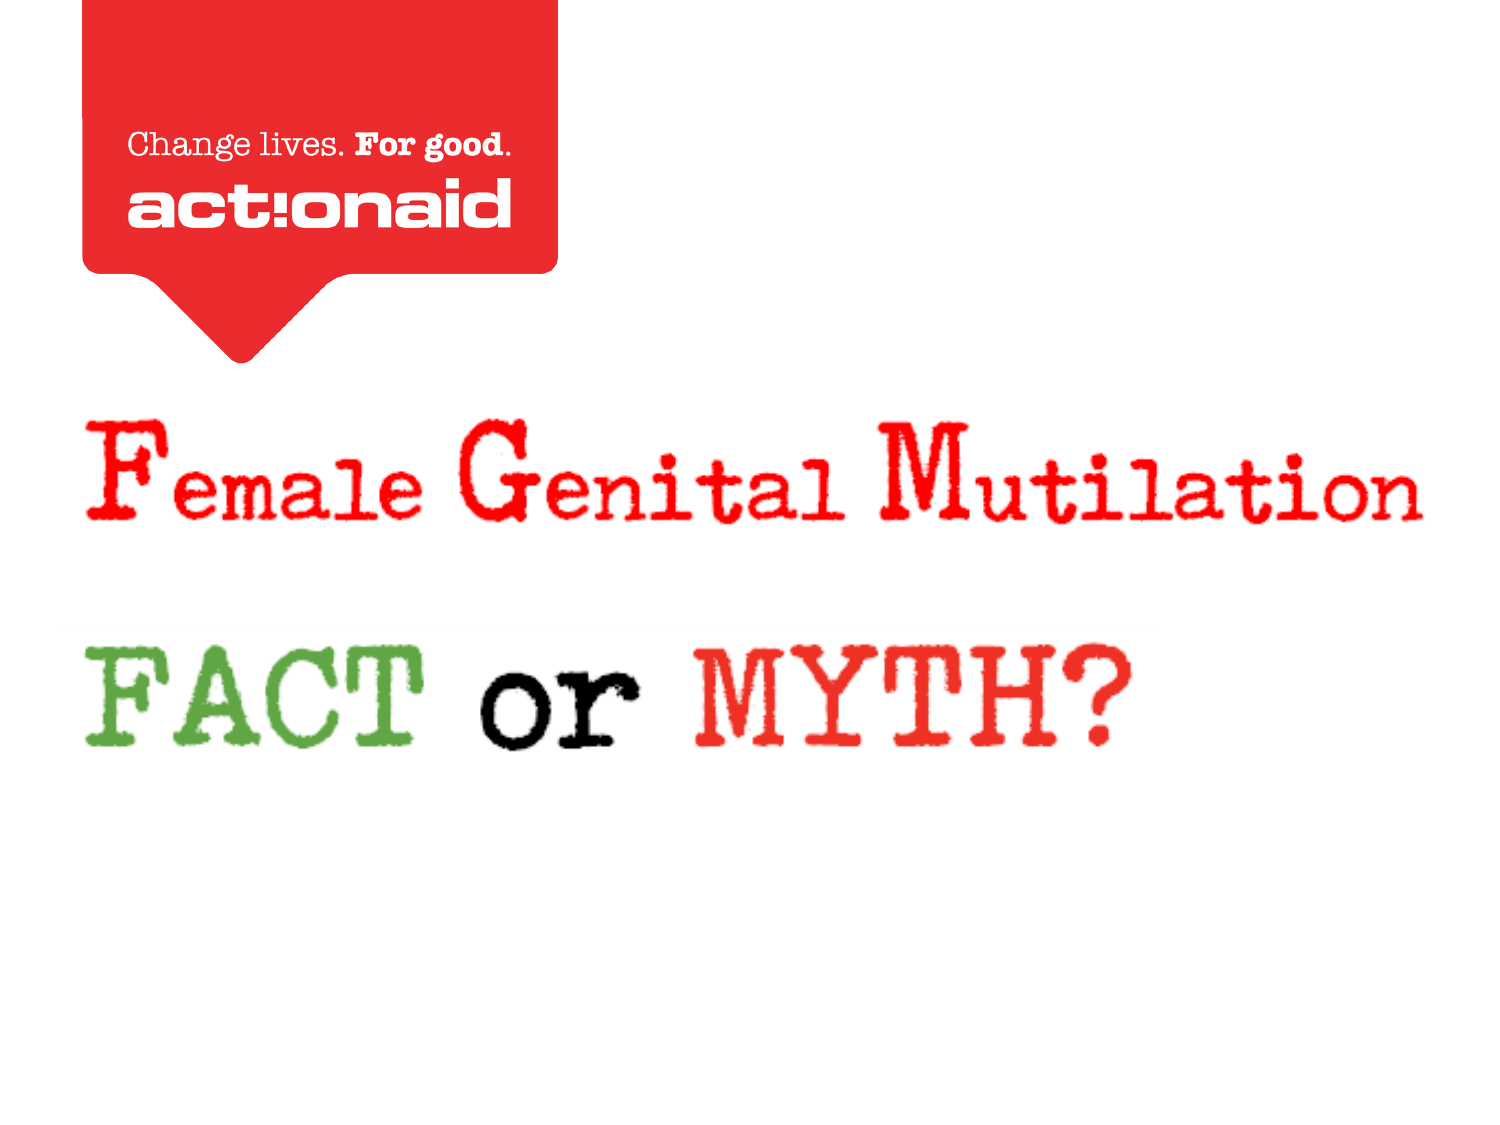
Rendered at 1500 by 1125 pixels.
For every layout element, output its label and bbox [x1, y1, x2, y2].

picture [61, 393, 1441, 563]
picture [61, 623, 1153, 778]
picture [82, 0, 558, 366]
